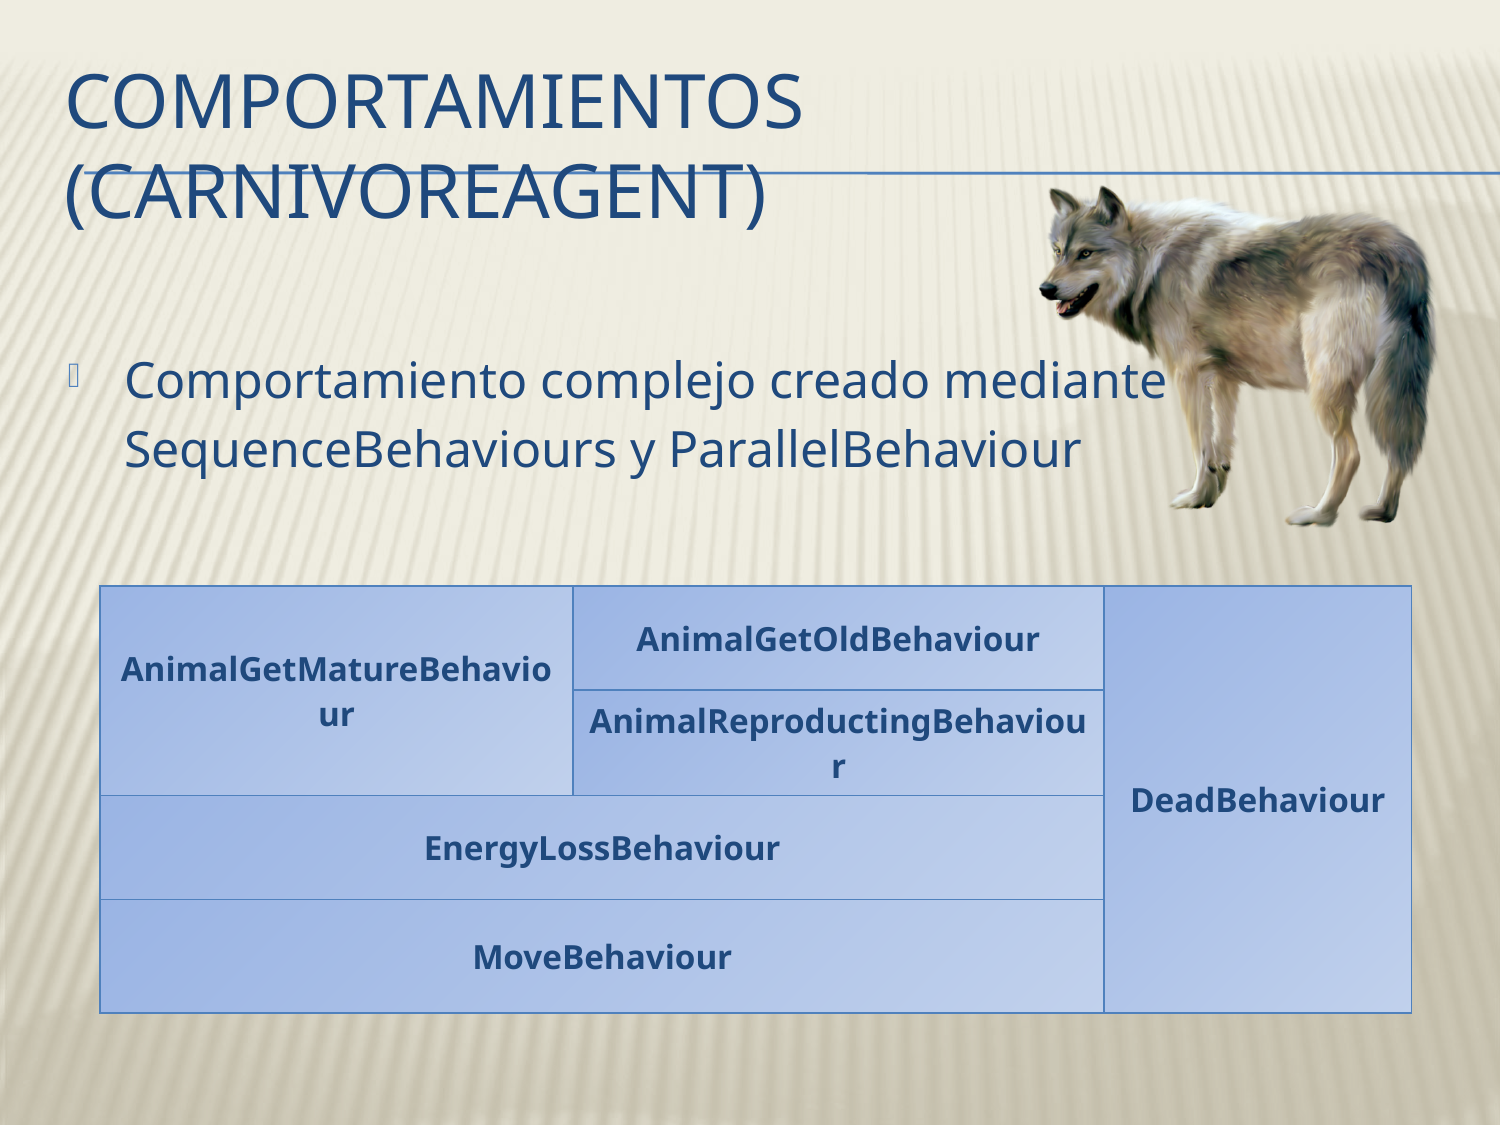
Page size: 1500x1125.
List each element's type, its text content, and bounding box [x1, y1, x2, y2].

table_cell EnergyLossBehaviour [101, 796, 1103, 899]
list Comportamiento complejo creado mediante SequenceBehaviours y ParallelBehaviour [53, 338, 1479, 575]
table_header AnimalGetMatureBehaviour [101, 587, 572, 795]
table_cell MoveBehaviour [101, 900, 1103, 1012]
table_cell AnimalReproductingBehaviour [574, 691, 1103, 795]
title Comportamientos (CarnivoreAgent) [50, 75, 1475, 213]
table_header DeadBehaviour [1105, 587, 1411, 1012]
picture [1033, 172, 1444, 538]
table_header AnimalGetOldBehaviour [574, 587, 1103, 689]
